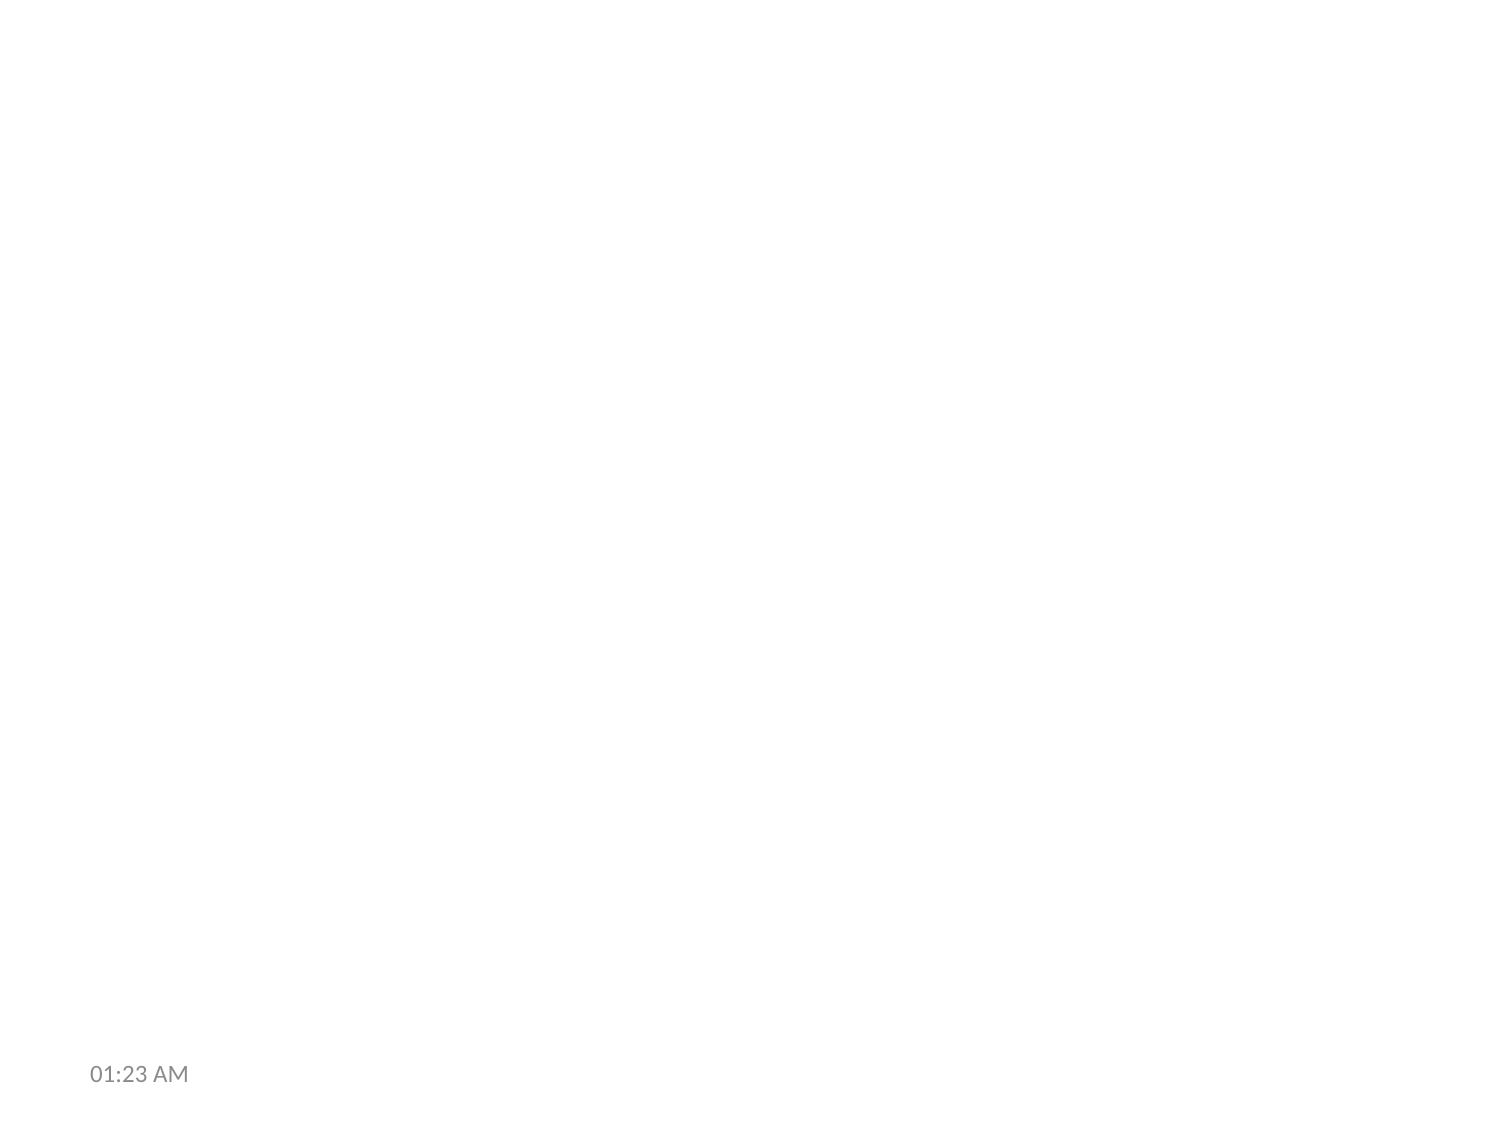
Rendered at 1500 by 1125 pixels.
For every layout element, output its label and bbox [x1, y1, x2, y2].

slide_number [75, 1042, 425, 1103]
